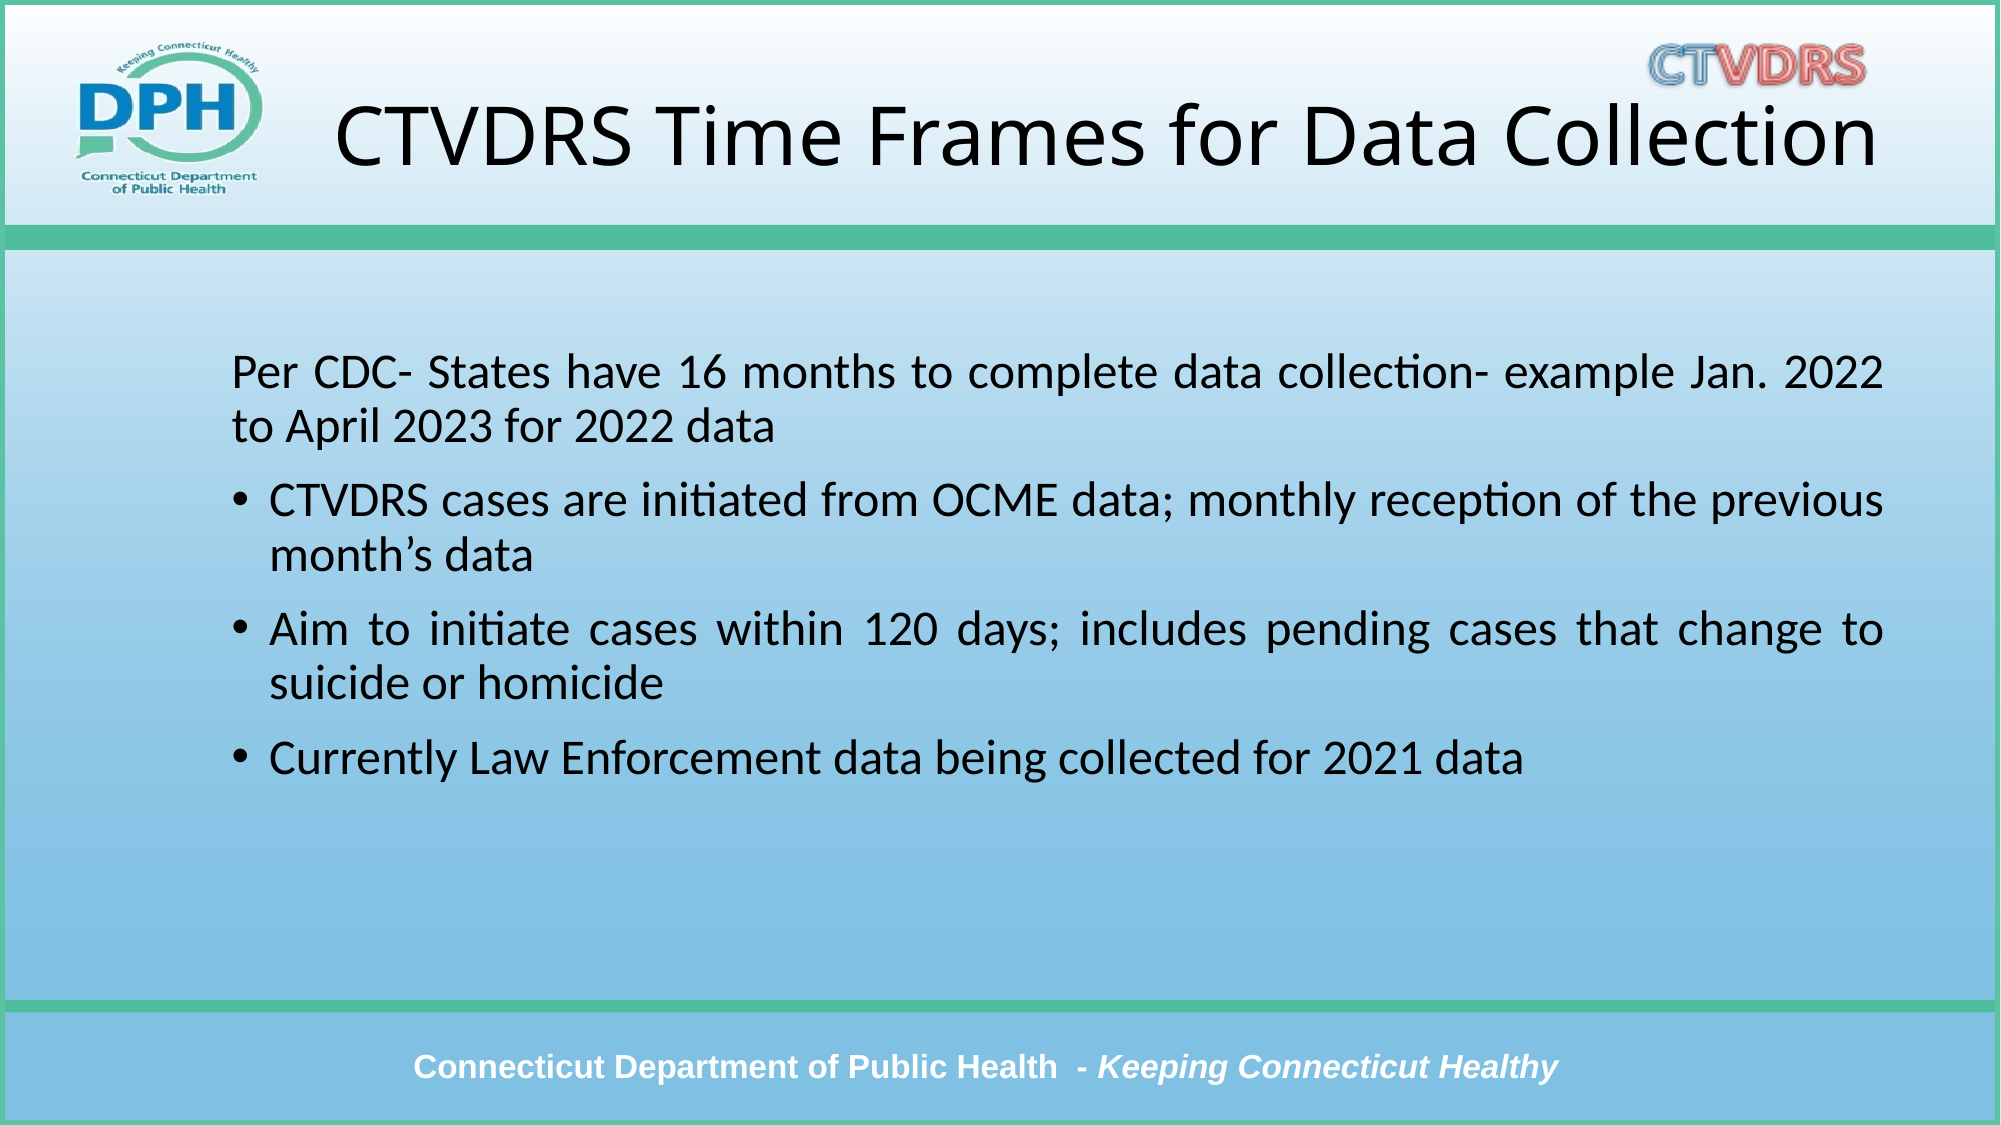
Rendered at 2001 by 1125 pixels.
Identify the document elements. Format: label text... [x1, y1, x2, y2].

picture [66, 37, 270, 199]
list Per CDC- States have 16 months to complete data collection- example Jan. 2022 to April 2023 for 2022 data CTVDRS cases are initiated from OCME data; monthly reception of the previous month’s data Aim to initiate cases within 120 days; includes pending cases that change to suicide or homicide Currently Law Enforcement data being collected for 2021 data [216, 337, 1900, 963]
title CTVDRS Time Frames for Data Collection [316, 45, 1900, 233]
picture [1631, 20, 1910, 116]
